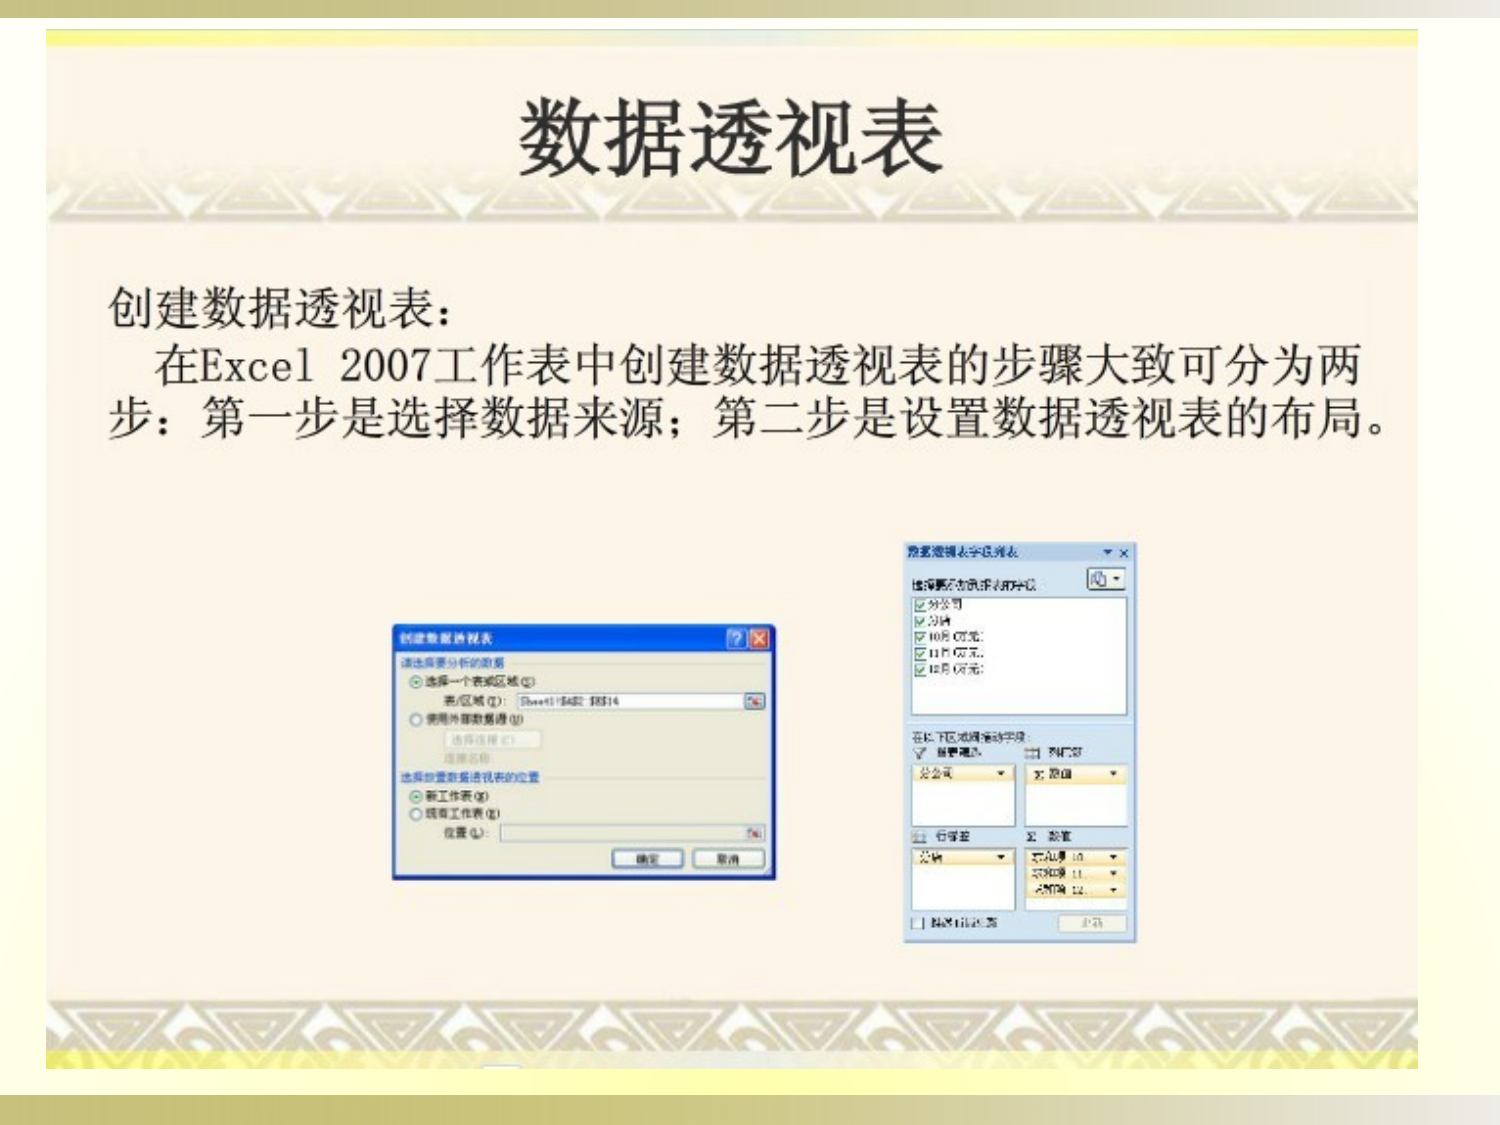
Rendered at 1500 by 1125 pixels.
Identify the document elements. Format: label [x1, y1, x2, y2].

picture [46, 29, 1419, 1069]
